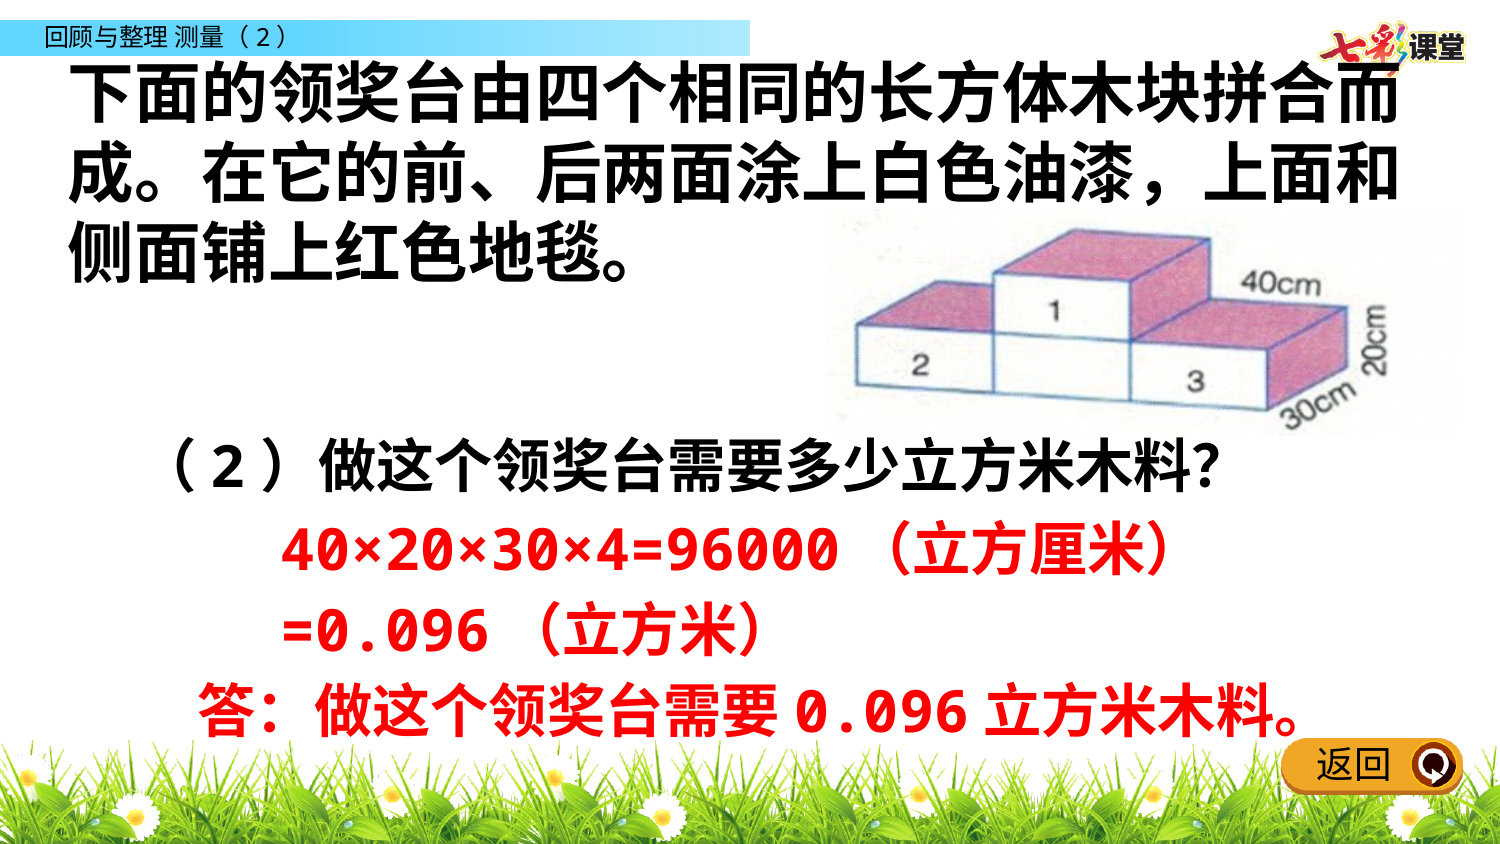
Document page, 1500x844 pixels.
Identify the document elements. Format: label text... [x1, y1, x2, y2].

picture [0, 740, 1500, 844]
picture [827, 208, 1459, 436]
text_box 答：做这个领奖台需要0.096立方米木料。 [182, 667, 1341, 729]
text_box 40×20×30×4=96000（立方厘米） =0.096（立方米） [265, 504, 1247, 584]
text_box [1281, 733, 1464, 795]
text_box （2）做这个领奖台需要多少立方米木料？ [123, 421, 1306, 484]
text_box 下面的领奖台由四个相同的长方体木块拼合而成。在它的前、后两面涂上白色油漆，上面和侧面铺上红色地毯。 [53, 43, 1447, 207]
picture [1316, 20, 1468, 80]
